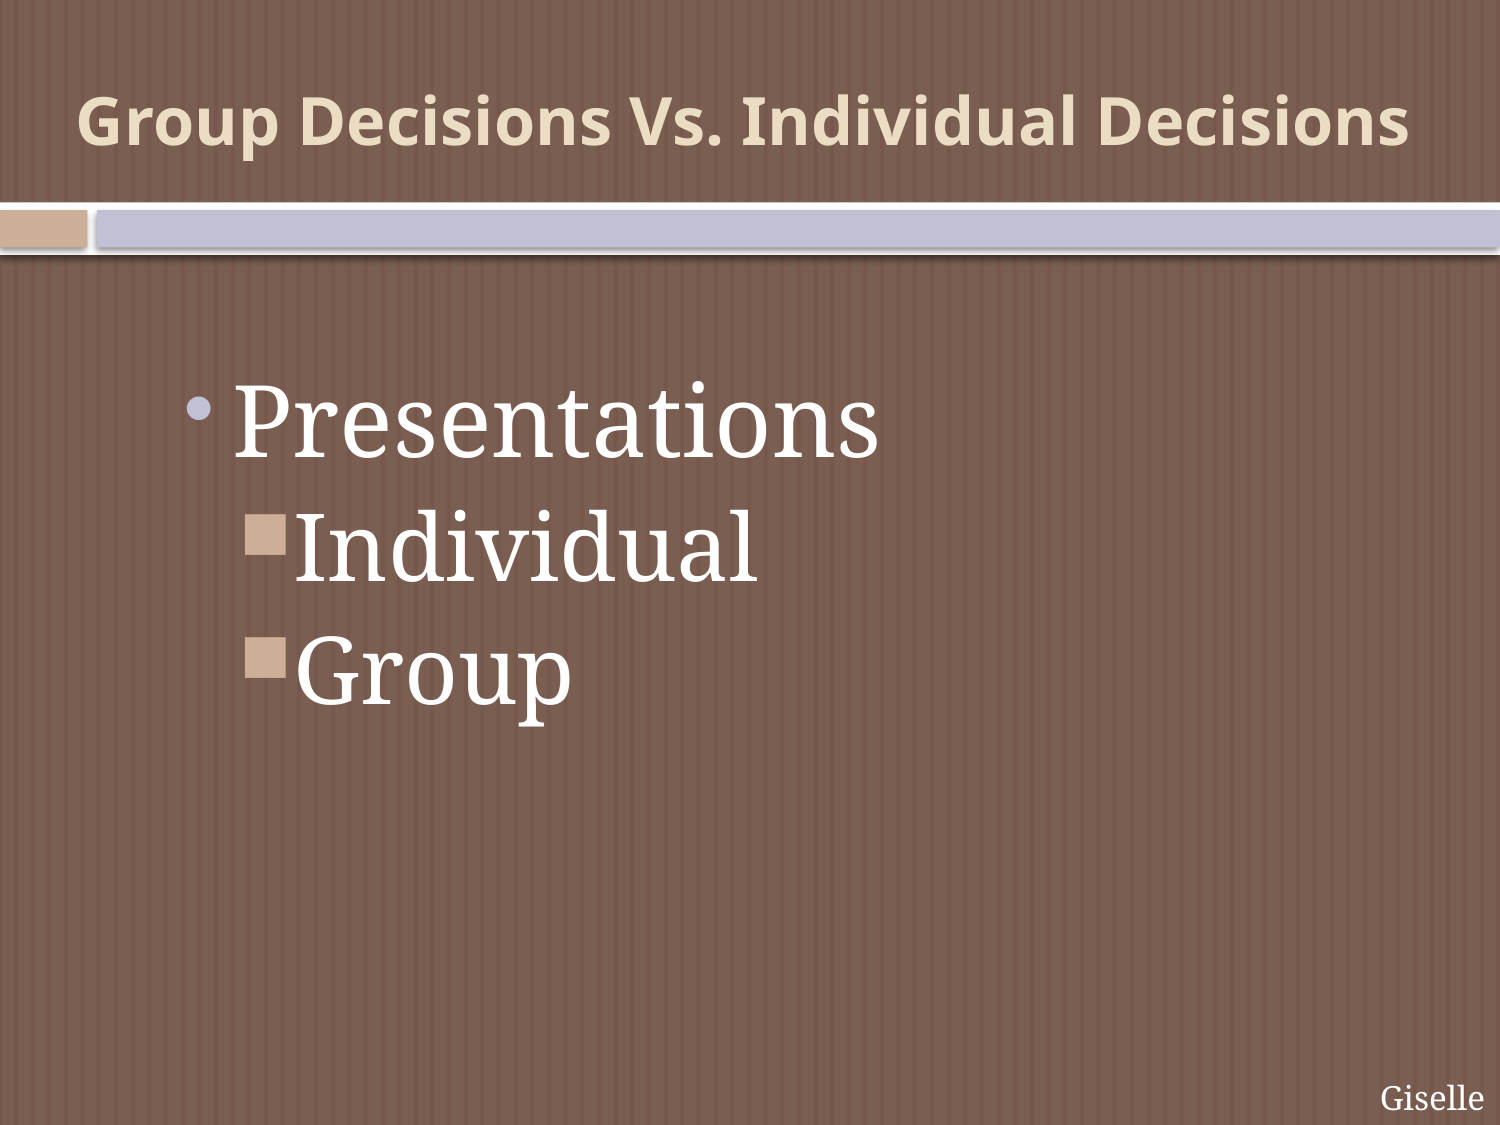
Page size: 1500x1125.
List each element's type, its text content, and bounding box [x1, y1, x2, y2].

text_box Giselle [1175, 1069, 1500, 1125]
list Presentations Individual Group [112, 350, 1450, 850]
title Group Decisions Vs. Individual Decisions [50, 37, 1438, 200]
